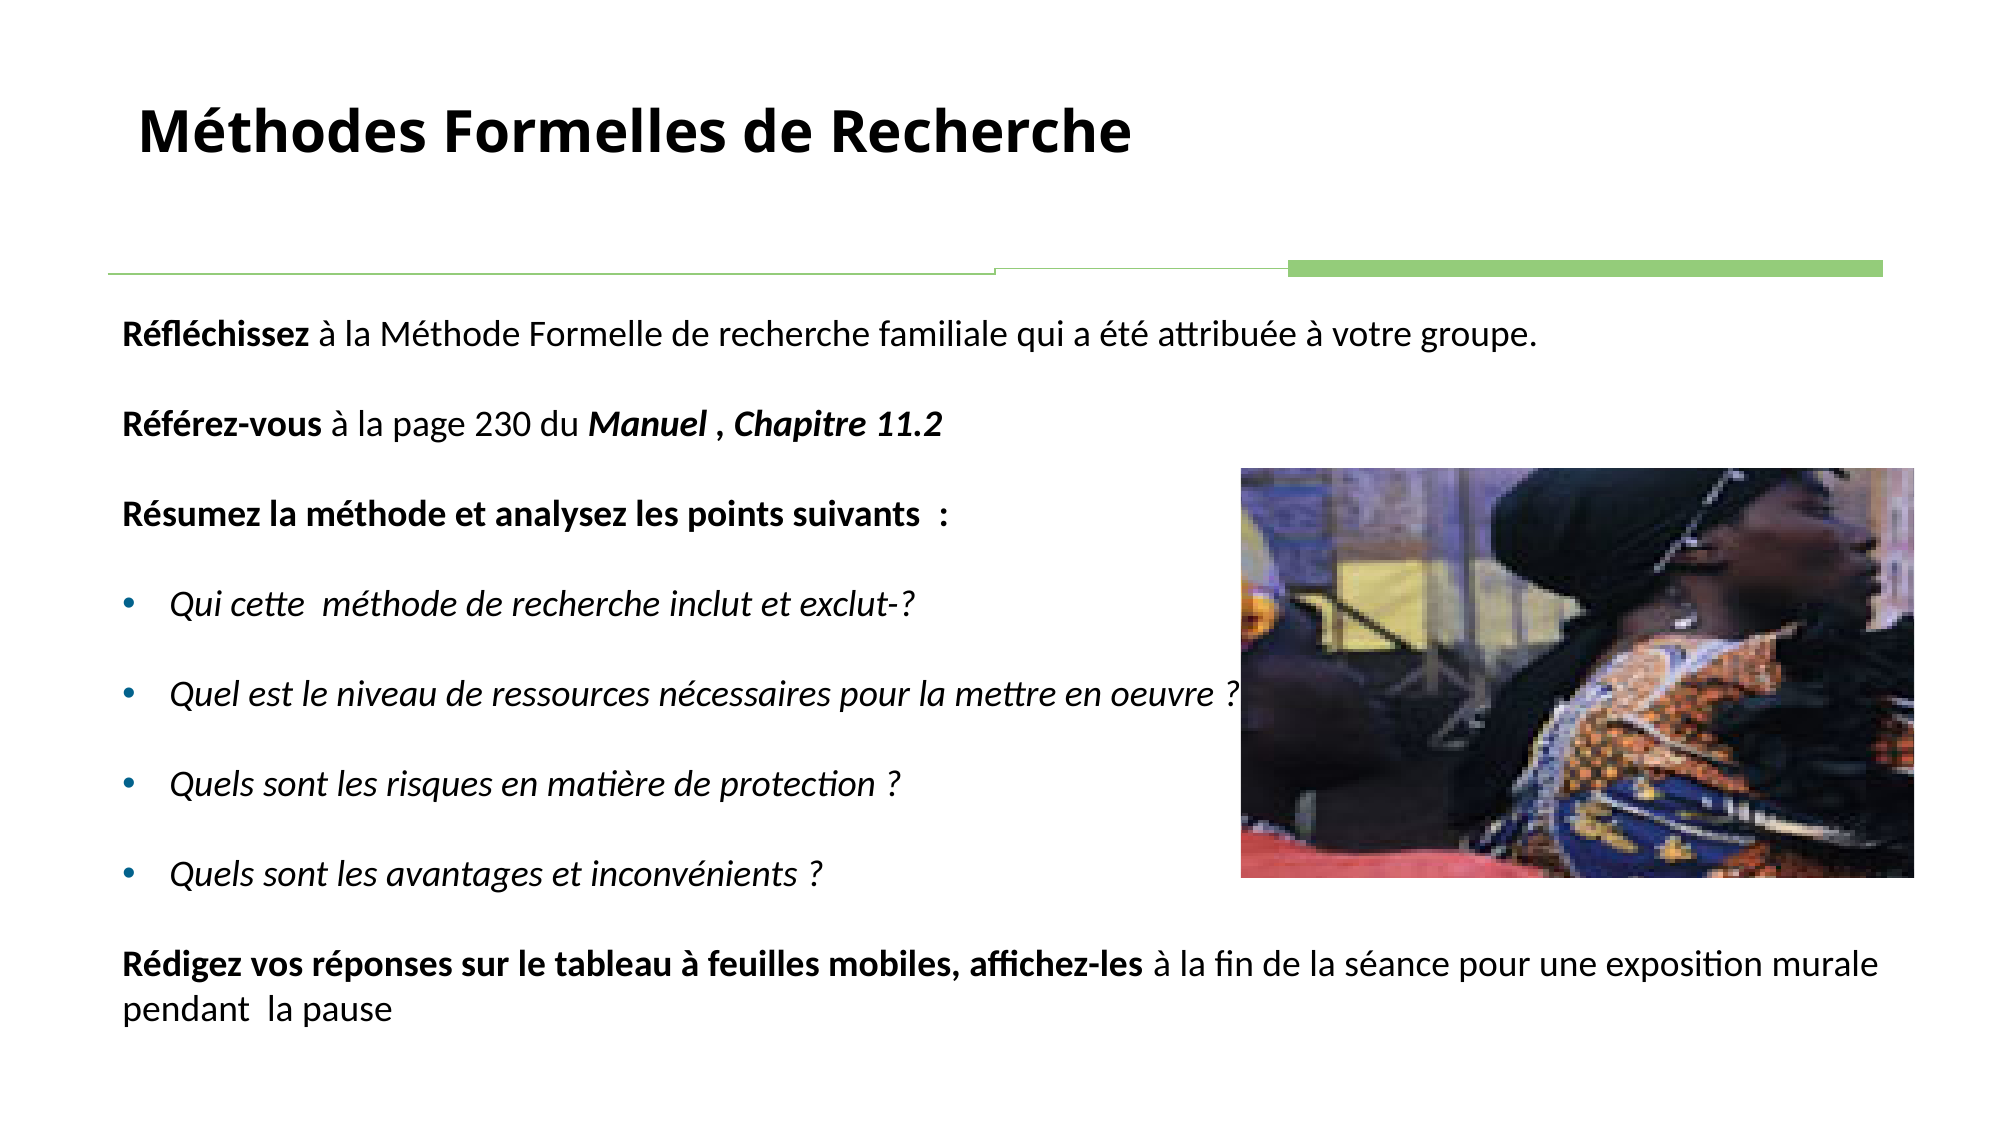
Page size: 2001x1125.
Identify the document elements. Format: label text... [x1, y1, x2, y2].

title Méthodes Formelles de Recherche [107, 59, 1833, 278]
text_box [107, 301, 1898, 1045]
picture [1240, 468, 1915, 878]
